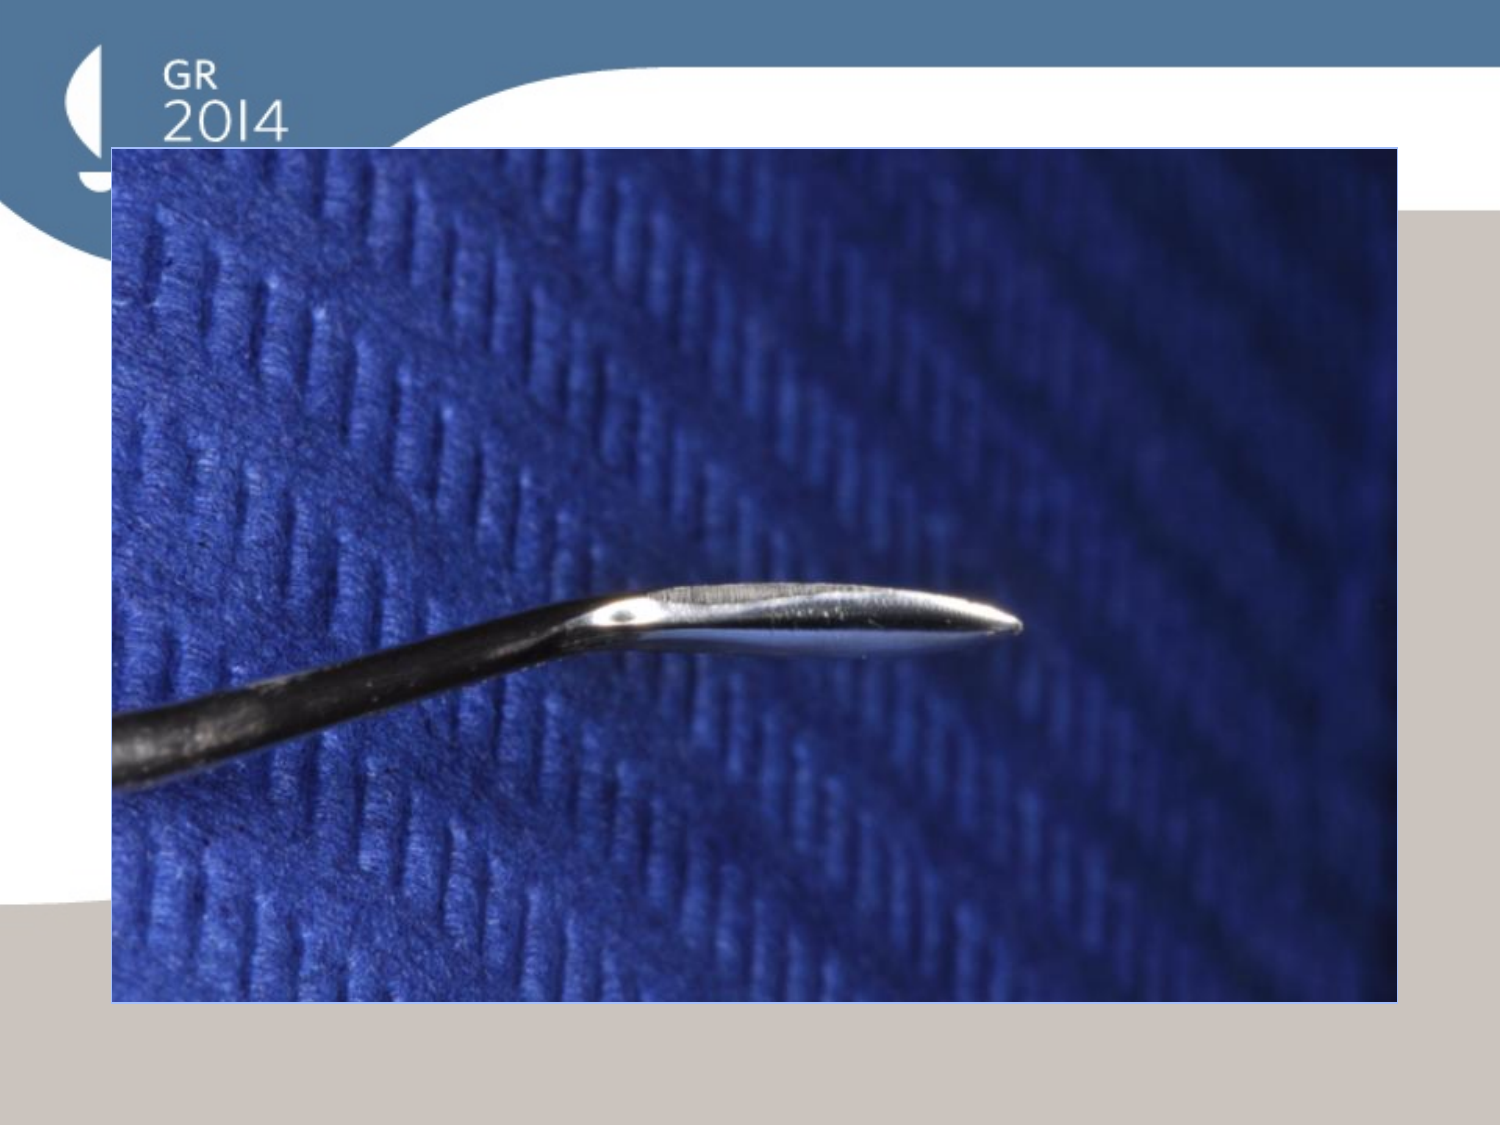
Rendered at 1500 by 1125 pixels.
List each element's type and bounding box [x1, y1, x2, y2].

picture [111, 148, 1398, 1003]
